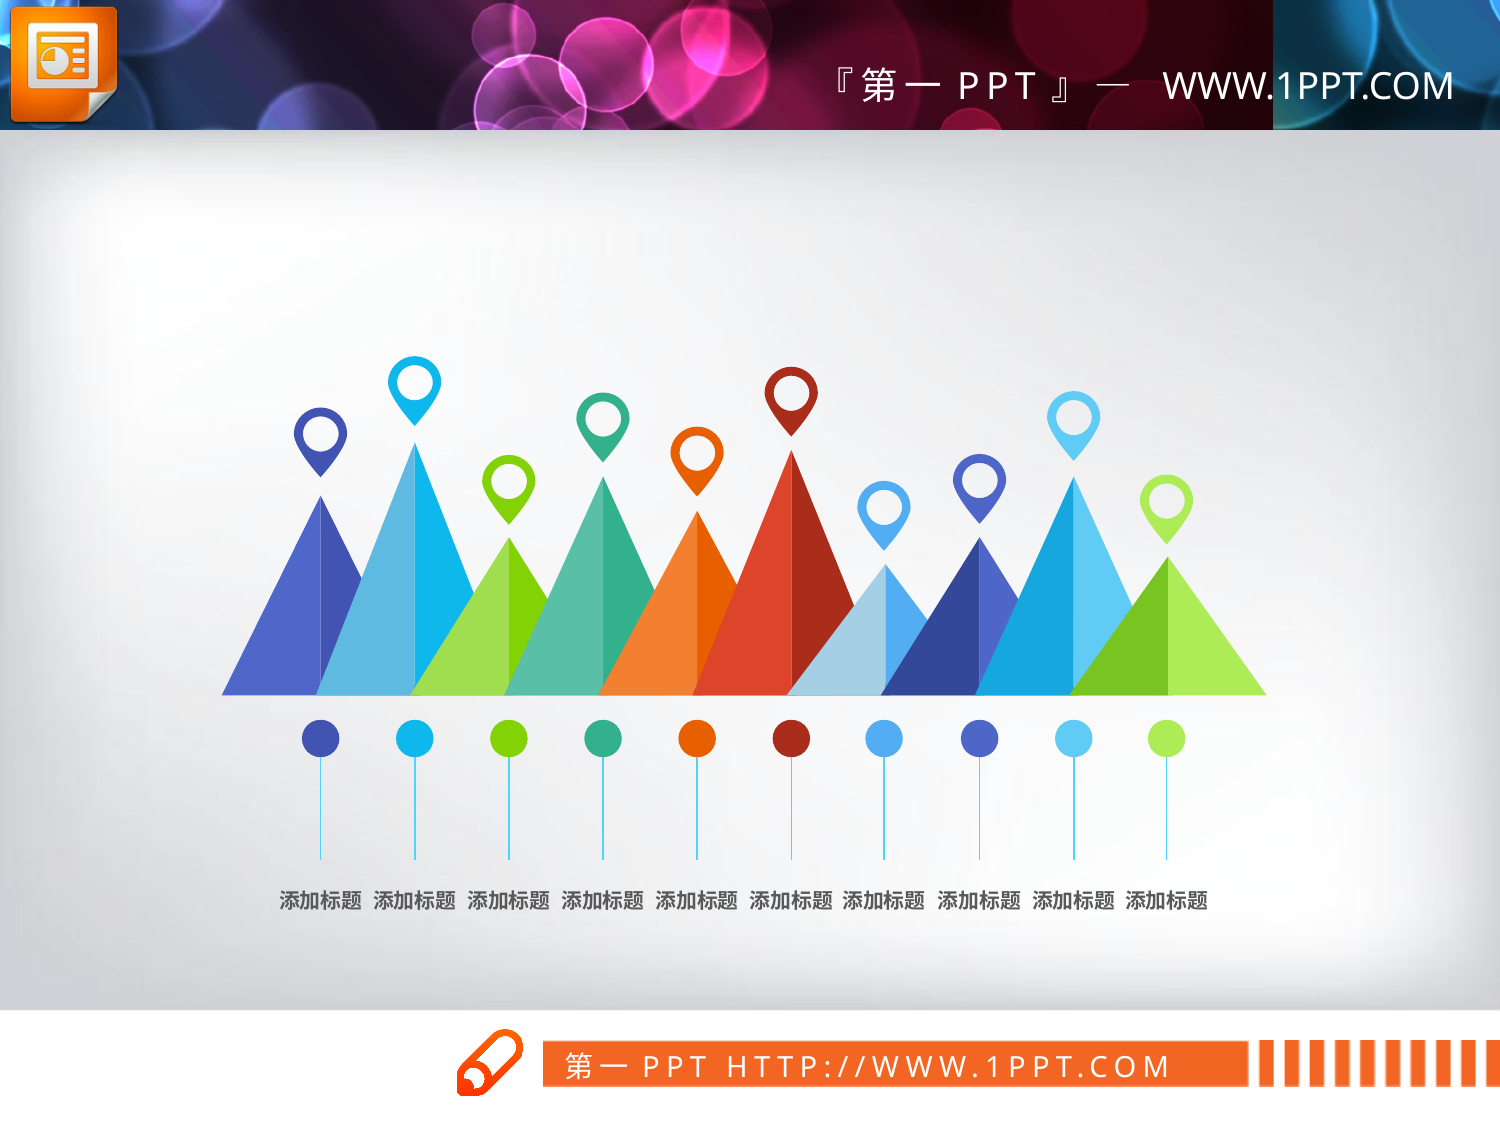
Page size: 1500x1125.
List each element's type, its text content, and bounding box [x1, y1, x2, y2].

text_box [395, 719, 434, 861]
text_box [301, 719, 340, 861]
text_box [584, 719, 622, 861]
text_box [960, 719, 999, 861]
text_box 添加标题 [449, 869, 543, 920]
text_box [678, 719, 717, 861]
text_box 添加标题 [1107, 869, 1227, 920]
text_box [1054, 719, 1093, 861]
text_box 添加标题 [824, 869, 919, 920]
text_box 添加标题 [355, 869, 449, 920]
text_box 添加标题 [1014, 869, 1107, 920]
text_box 添加标题 [260, 869, 355, 920]
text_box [489, 719, 528, 861]
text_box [865, 719, 904, 861]
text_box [1147, 719, 1186, 861]
picture [543, 1040, 1500, 1087]
picture [0, 0, 1500, 1012]
text_box 添加标题 [919, 869, 1014, 920]
text_box 添加标题 [731, 869, 824, 920]
text_box 添加标题 [637, 869, 731, 920]
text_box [221, 355, 1267, 696]
text_box 添加标题 [543, 869, 637, 920]
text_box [772, 719, 811, 861]
